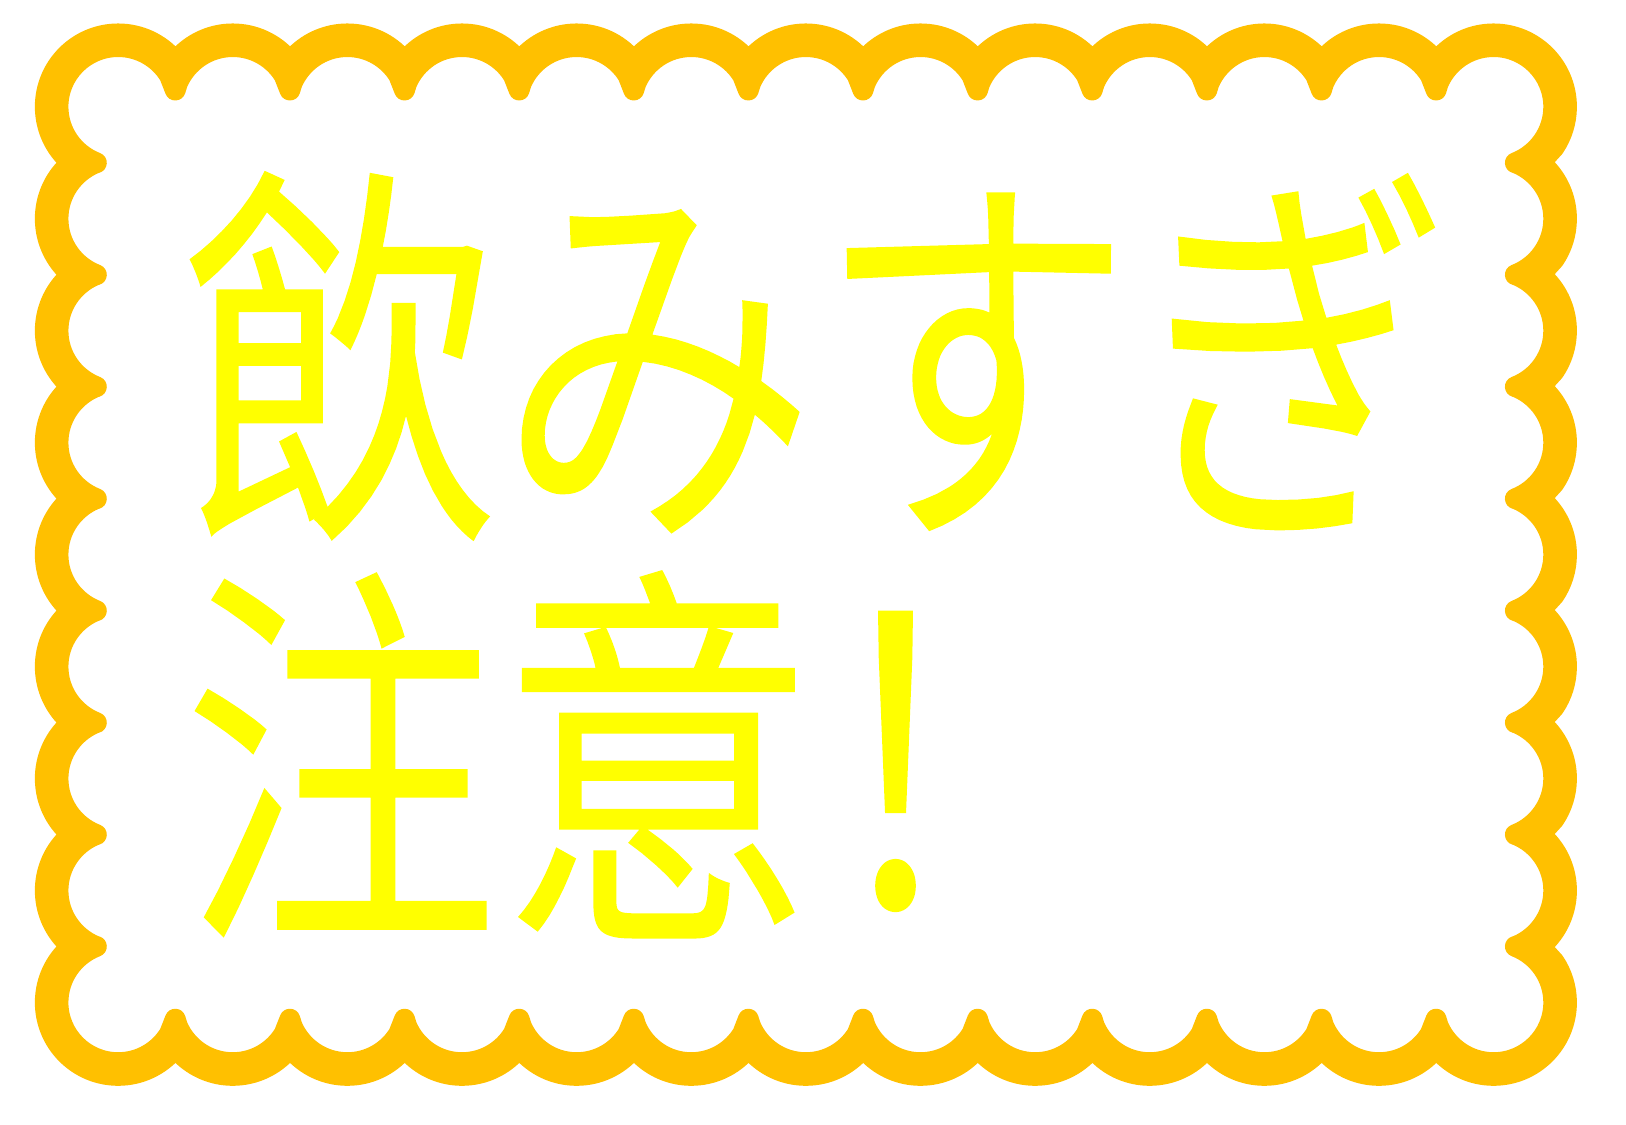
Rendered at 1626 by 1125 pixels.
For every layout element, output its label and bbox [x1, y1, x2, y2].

text_box [43, 31, 1569, 1078]
